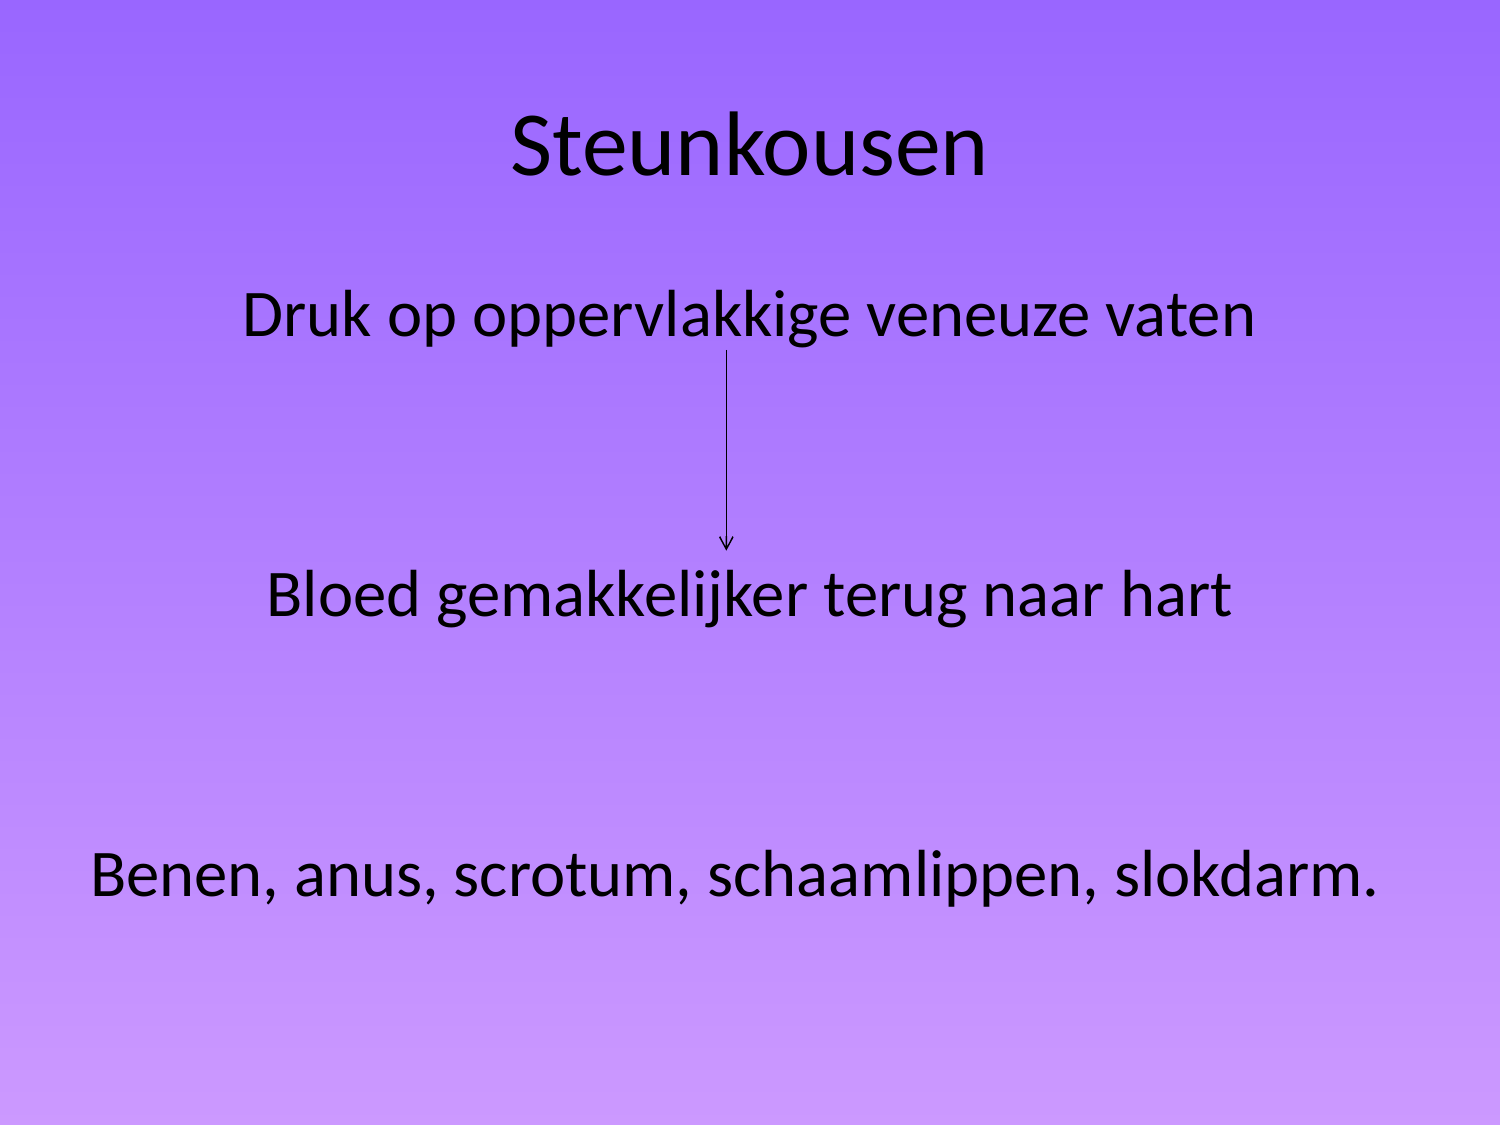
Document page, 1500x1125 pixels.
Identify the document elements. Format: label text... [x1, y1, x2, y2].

list Druk op oppervlakkige veneuze vaten Bloed gemakkelijker terug naar hart Benen, anus, scrotum, schaamlippen, slokdarm. [75, 262, 1425, 1005]
title Steunkousen [75, 45, 1425, 233]
